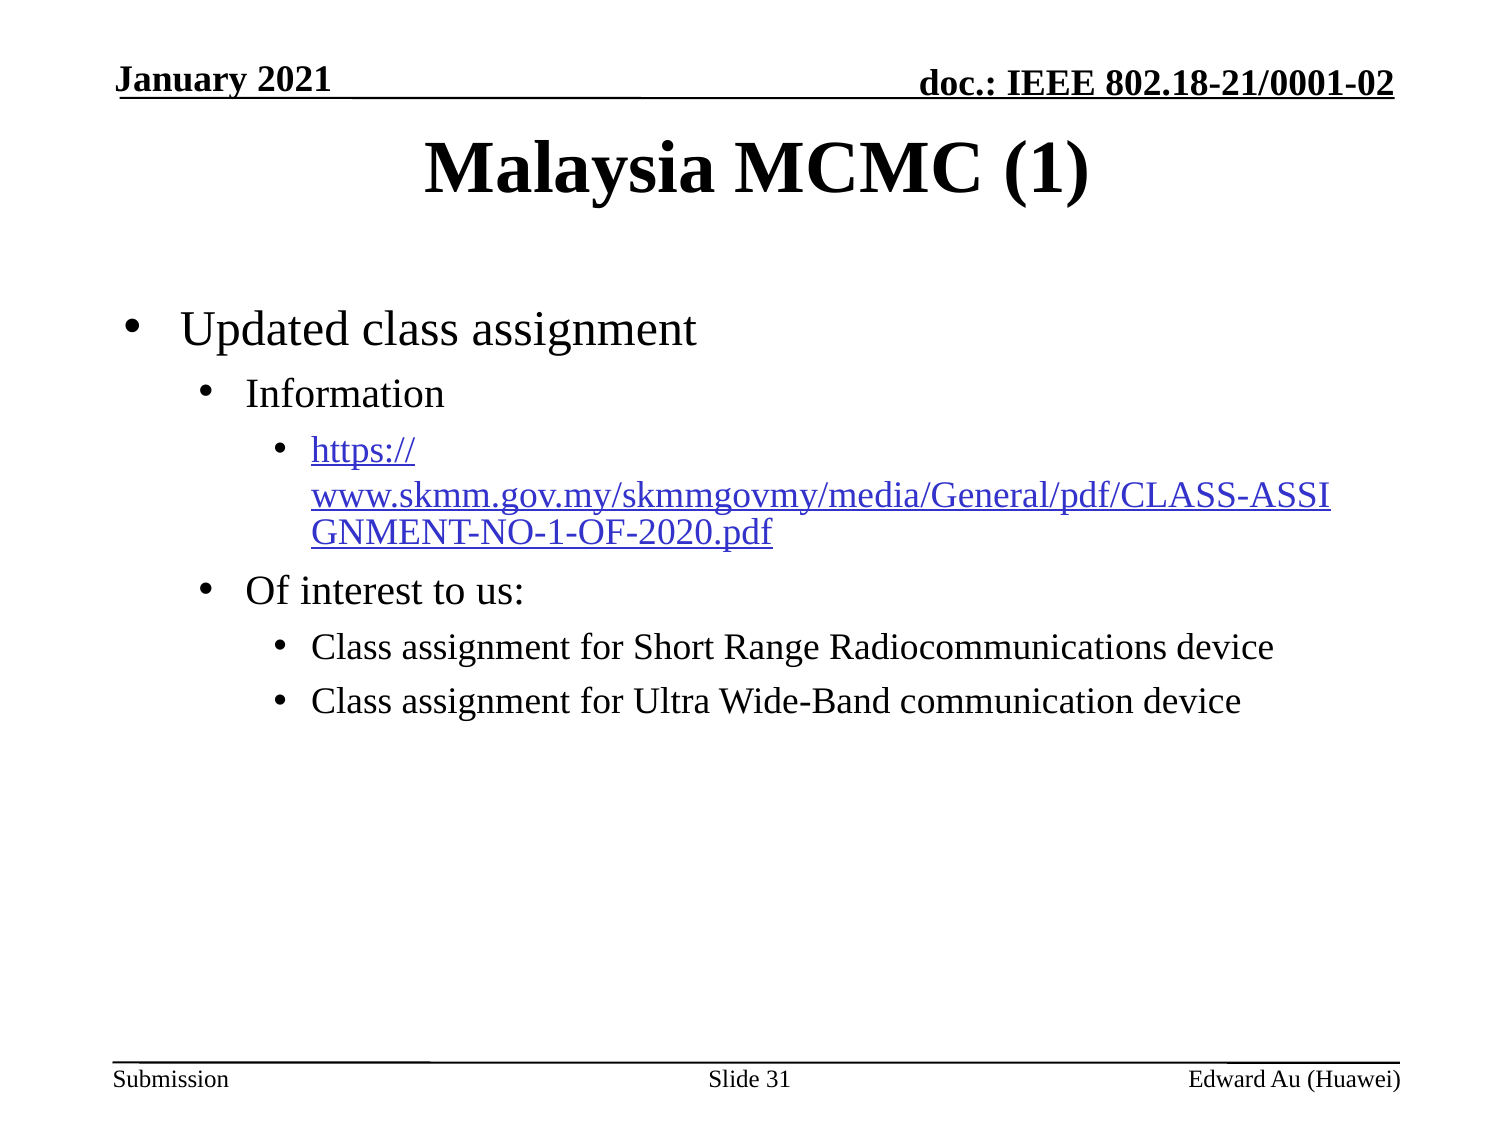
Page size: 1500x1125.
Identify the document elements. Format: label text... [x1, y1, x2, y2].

footer Edward Au (Huawei) [902, 1061, 1402, 1093]
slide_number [114, 54, 493, 100]
title Malaysia MCMC (1) [120, 99, 1396, 226]
list Updated class assignment Information https://www.skmm.gov.my/skmmgovmy/media/General/pdf/CLASS-ASSIGNMENT-NO-1-OF-2020.pdf Of interest to us: Class assignment for Short Range Radiocommunications device Class assignment for Ultra Wide-Band communication device [108, 287, 1363, 1063]
slide_number Slide 31 [699, 1061, 800, 1123]
